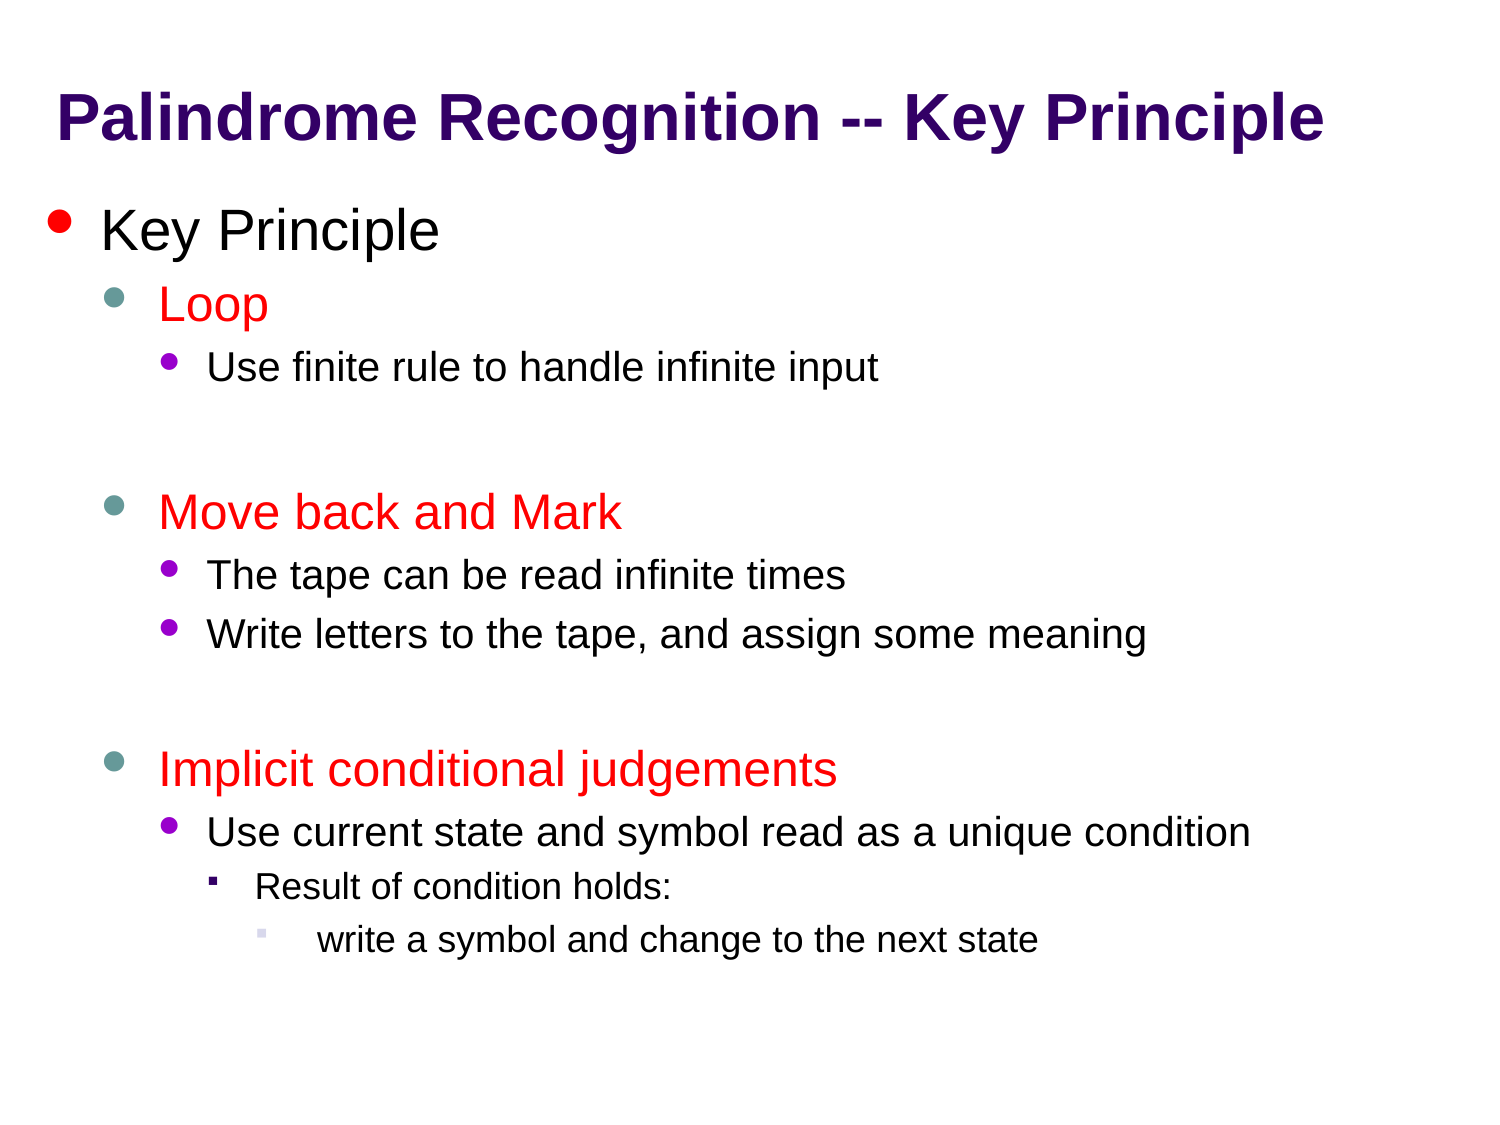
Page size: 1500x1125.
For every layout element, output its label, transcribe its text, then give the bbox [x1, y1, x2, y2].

title Palindrome Recognition -- Key Principle [41, 19, 1471, 162]
list Key Principle Loop Use finite rule to handle infinite input Move back and Mark The tape can be read infinite times Write letters to the tape, and assign some meaning Implicit conditional judgements Use current state and symbol read as a unique condition Result of condition holds: write a symbol and change to the next state [29, 184, 1483, 1083]
